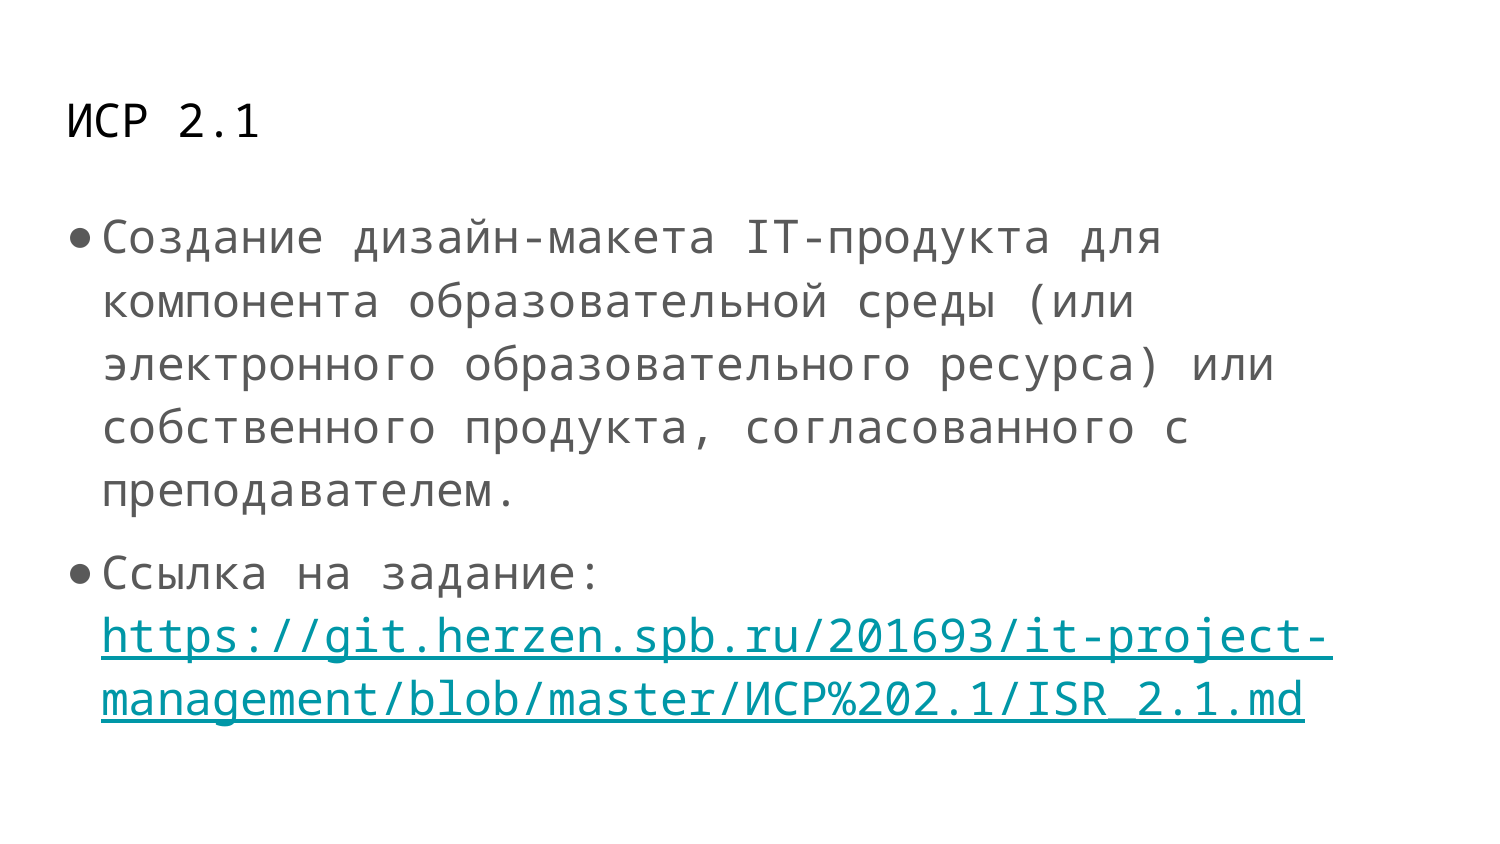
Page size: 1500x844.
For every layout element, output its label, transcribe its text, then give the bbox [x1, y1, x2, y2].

title ИСР 2.1 [51, 72, 1449, 167]
list Создание дизайн-макета IT-продукта для компонента образовательной среды (или электронного образовательного ресурса) или собственного продукта, согласованного с преподавателем. Ссылка на задание: https://git.herzen.spb.ru/201693/it-project-management/blob/master/ИСР%202.1/ISR_2.1.md [51, 189, 1449, 750]
